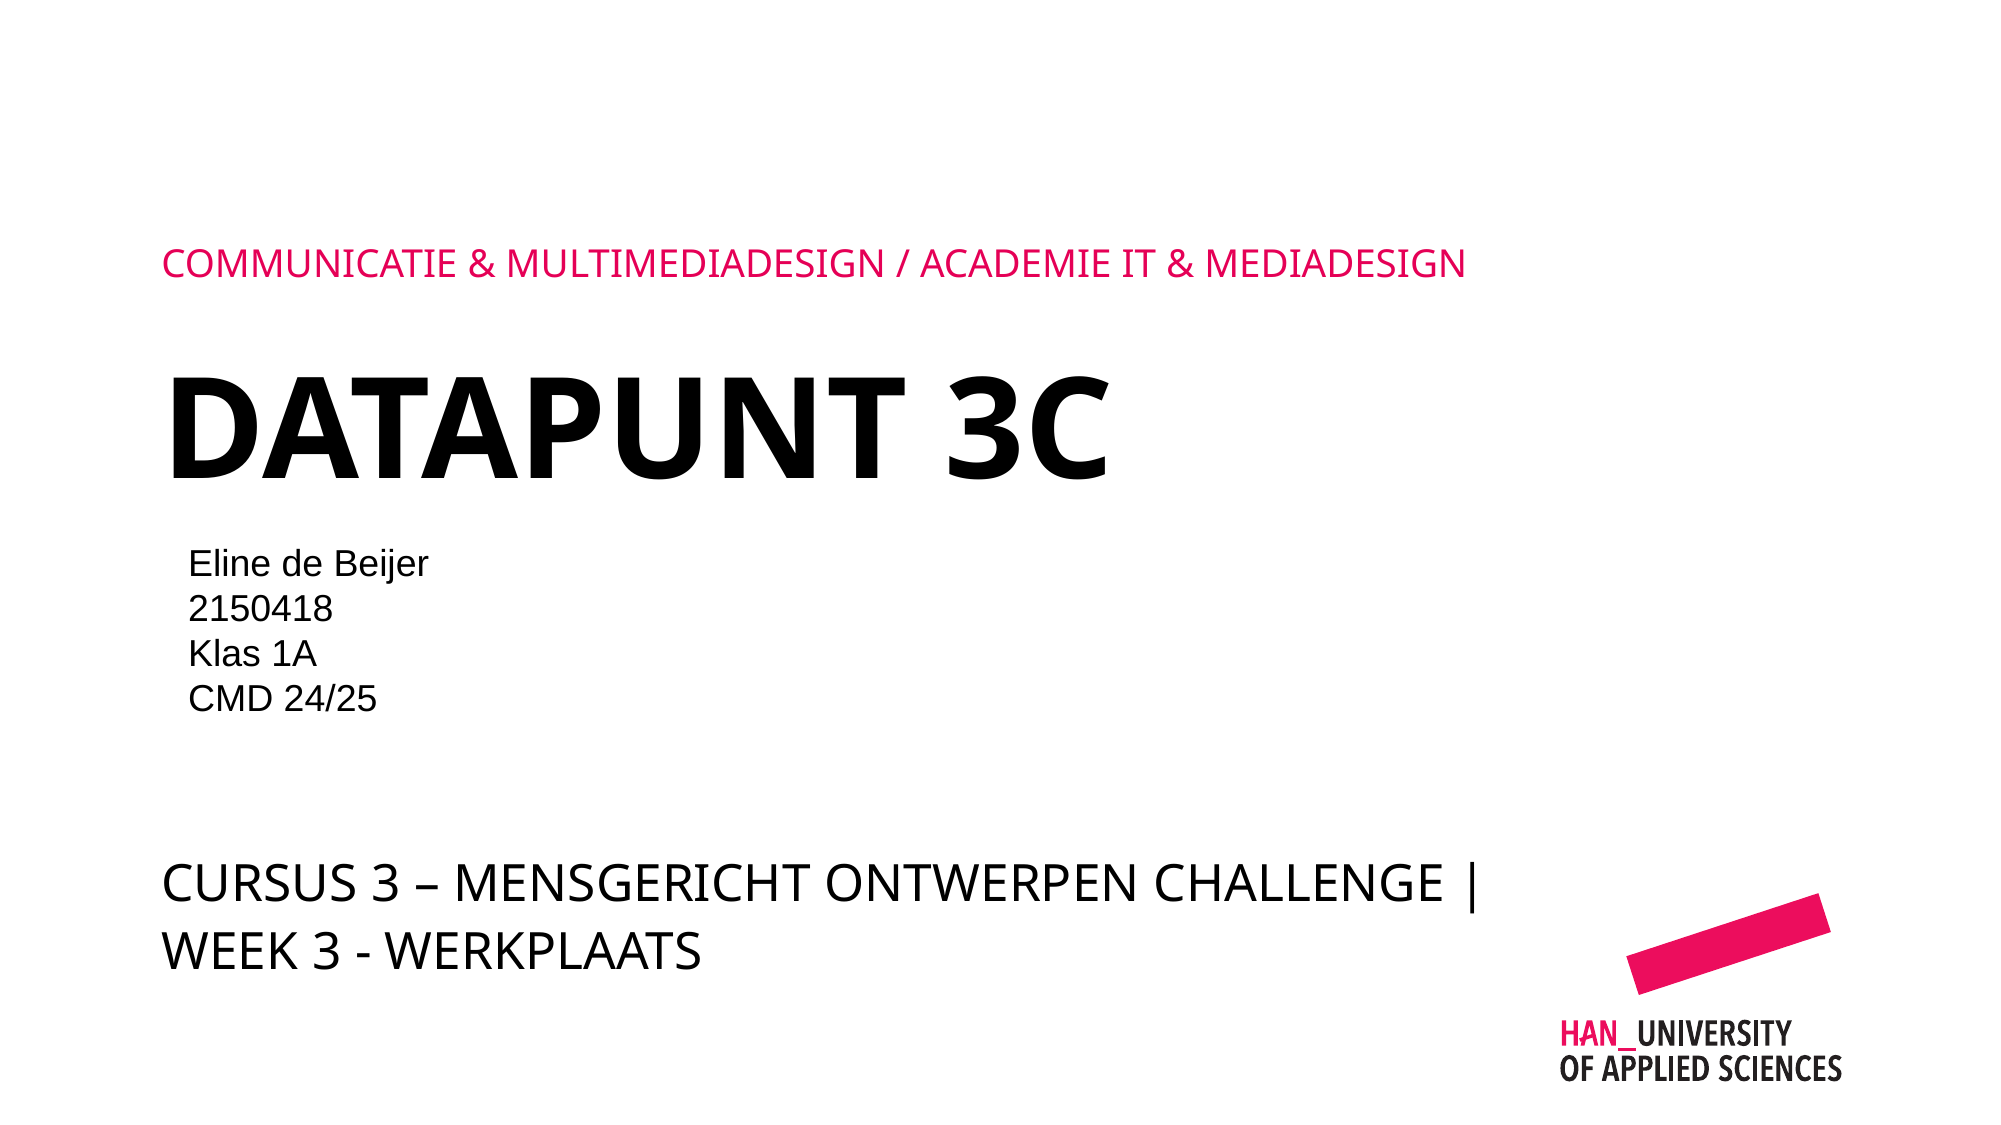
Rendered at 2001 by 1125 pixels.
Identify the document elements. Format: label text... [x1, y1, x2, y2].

text_box Eline de Beijer 2150418 Klas 1A CMD 24/25 [173, 531, 779, 727]
list Communicatie & multimediadesign / Academie IT & Mediadesign [146, 196, 1863, 293]
list Cursus 3 – MENSGERICHT ONTWERPEN CHALLENGE | week 3 - werkplaats [146, 835, 1655, 1002]
list Datapunt 3C [146, 363, 1862, 824]
